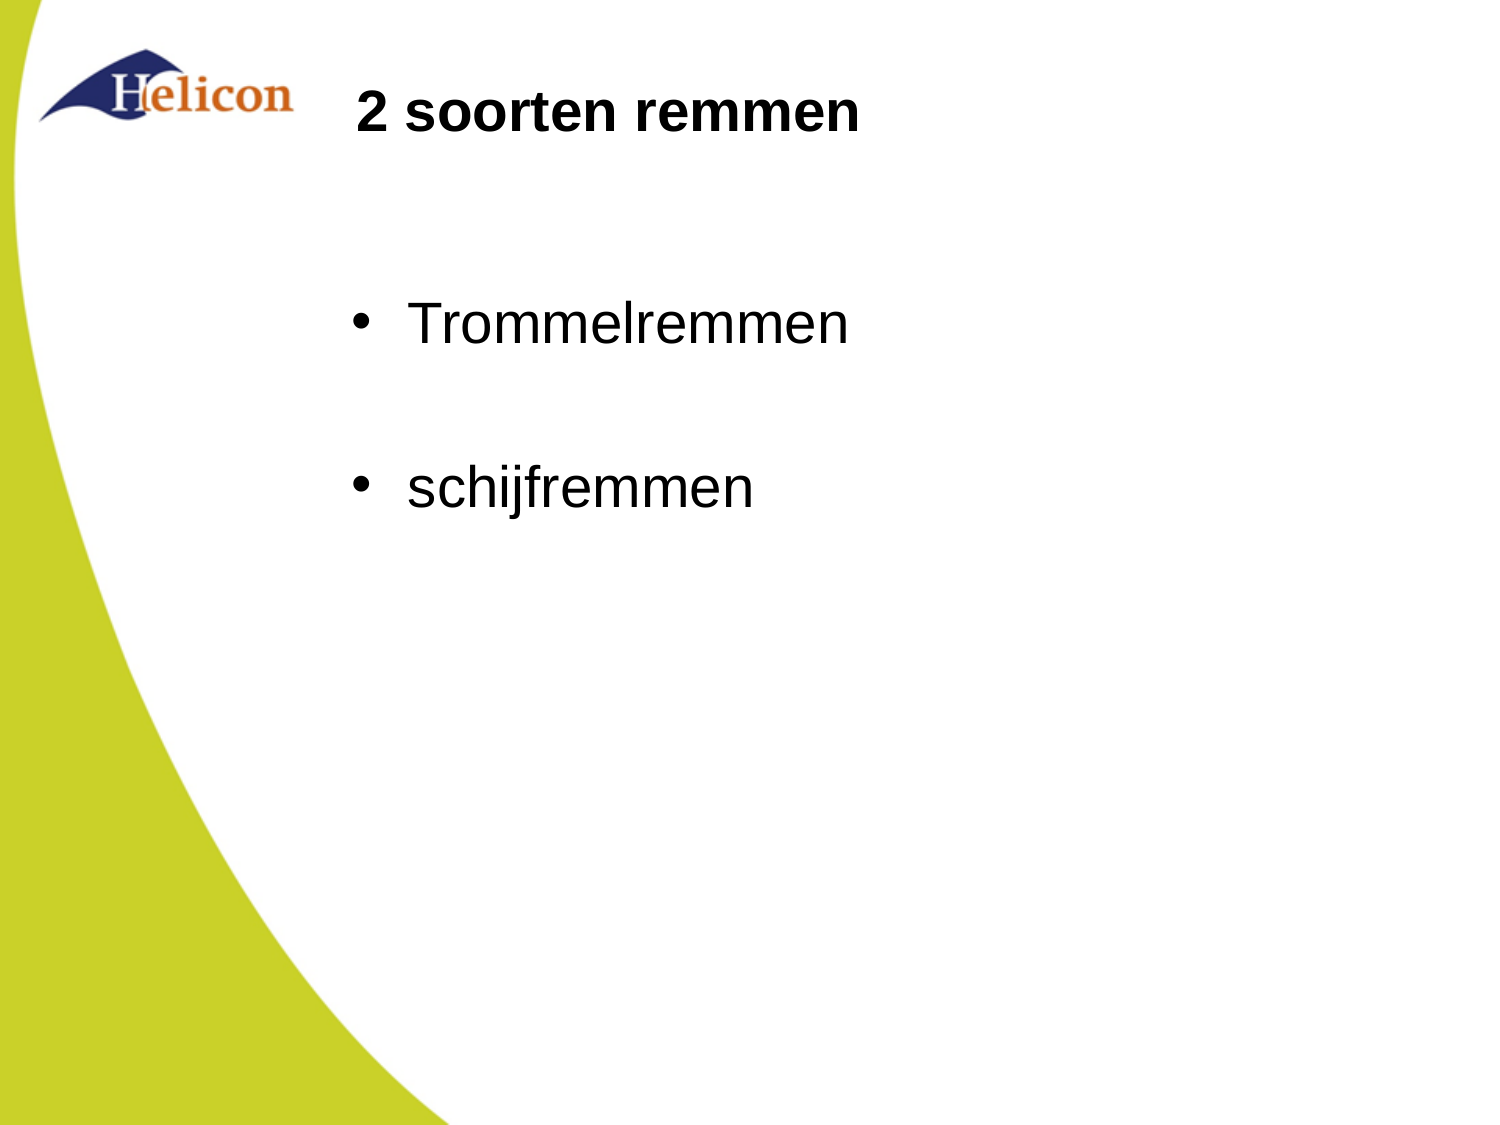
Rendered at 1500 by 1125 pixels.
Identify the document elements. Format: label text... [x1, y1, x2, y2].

title 2 soorten remmen [324, 54, 1415, 161]
list Trommelremmen schijfremmen [336, 196, 1425, 1005]
picture [0, 0, 1500, 1125]
